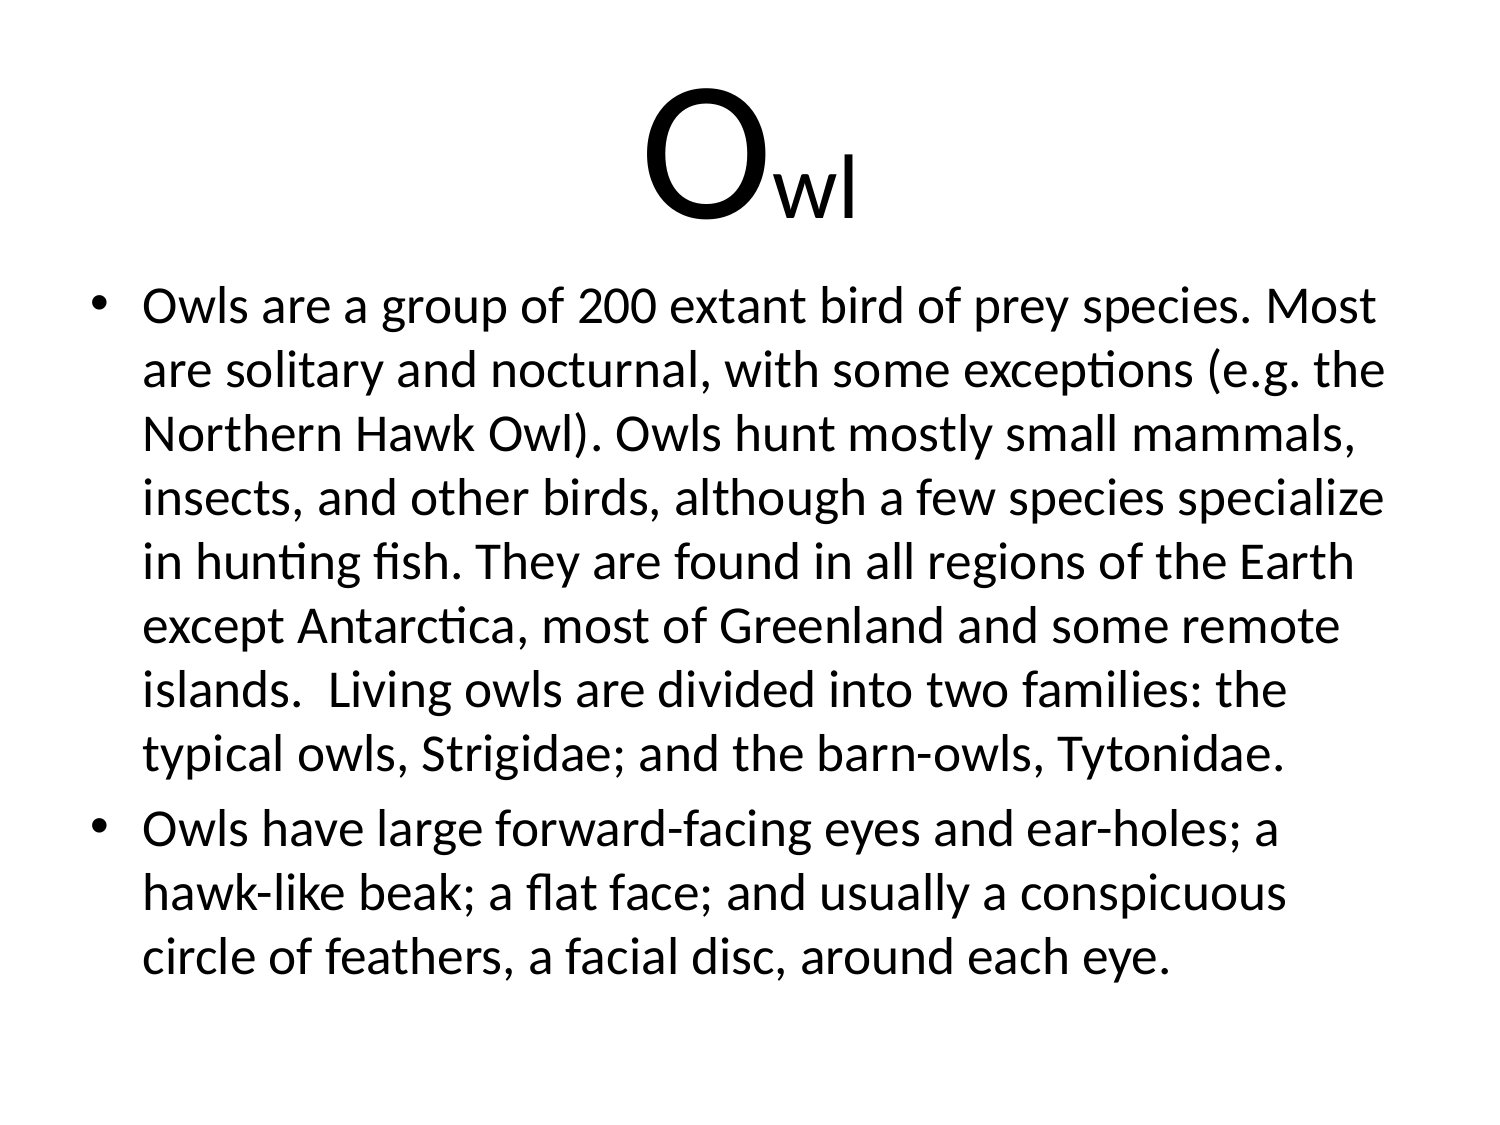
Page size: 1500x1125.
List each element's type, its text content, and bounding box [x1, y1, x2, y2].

list Owls are a group of 200 extant bird of prey species. Most are solitary and nocturnal, with some exceptions (e.g. the Northern Hawk Owl). Owls hunt mostly small mammals, insects, and other birds, although a few species specialize in hunting fish. They are found in all regions of the Earth except Antarctica, most of Greenland and some remote islands. Living owls are divided into two families: the typical owls, Strigidae; and the barn-owls, Tytonidae. Owls have large forward-facing eyes and ear-holes; a hawk-like beak; a flat face; and usually a conspicuous circle of feathers, a facial disc, around each eye. [75, 262, 1425, 1005]
title Owl [75, 45, 1425, 233]
